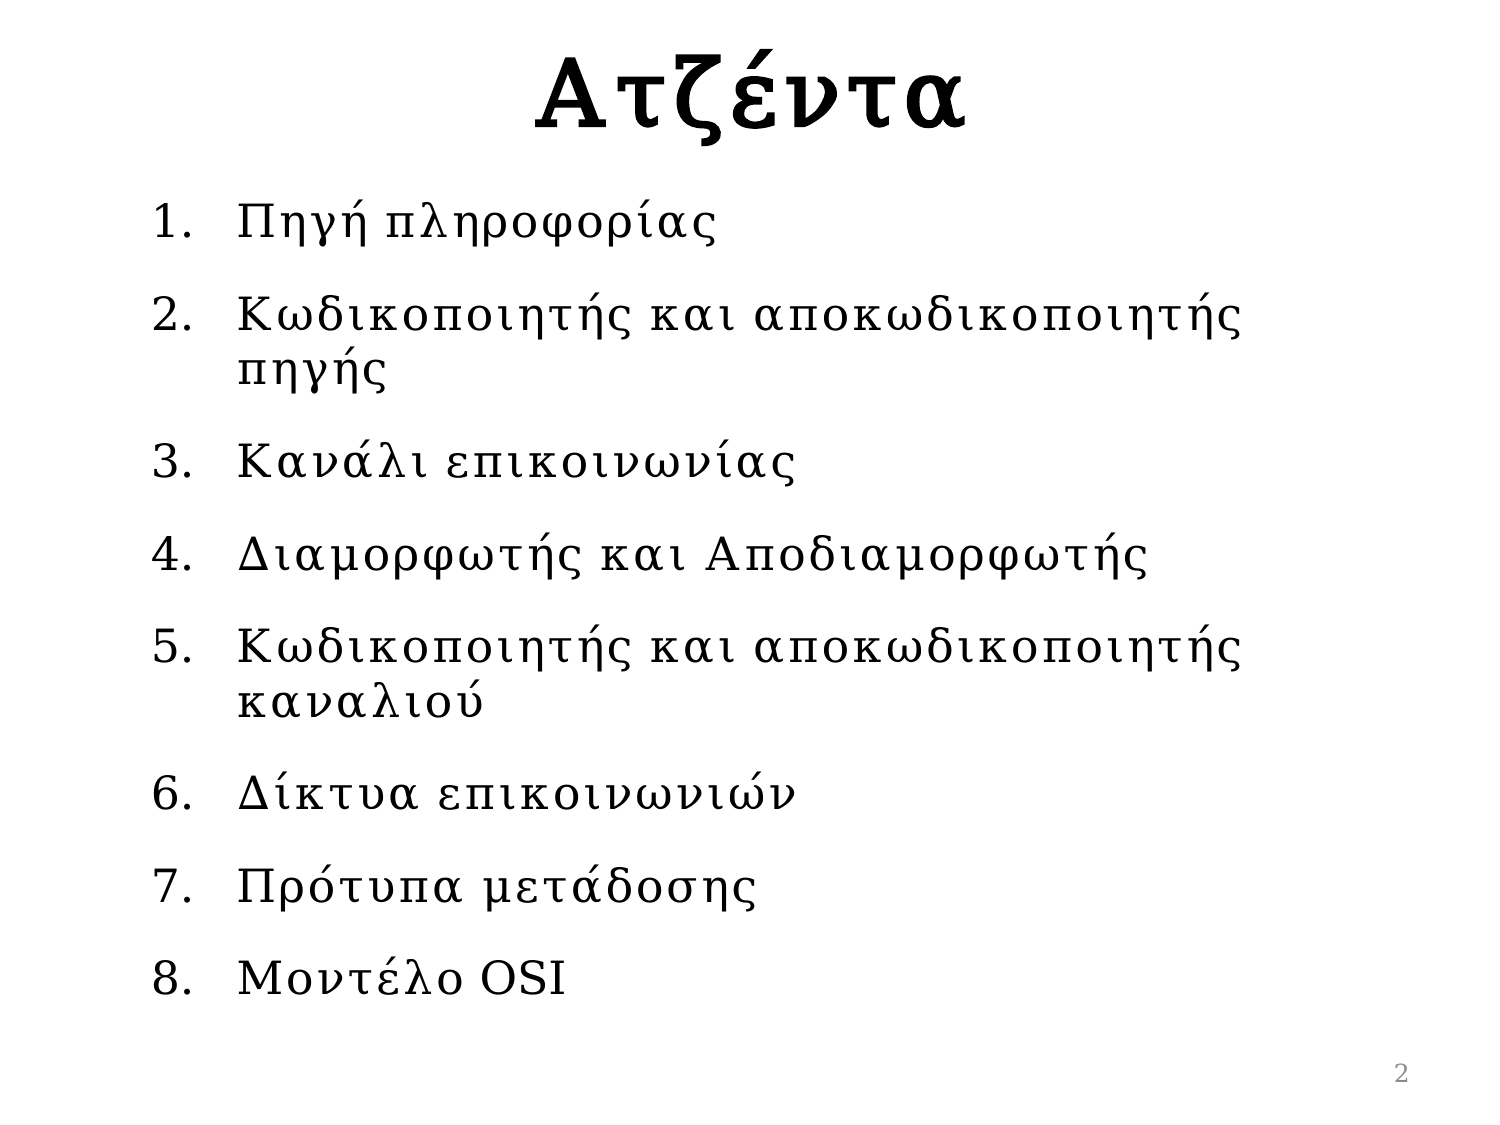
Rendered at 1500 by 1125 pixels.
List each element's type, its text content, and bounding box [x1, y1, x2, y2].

text_box Ατζέντα [74, 19, 1425, 159]
slide_number 2 [1074, 1042, 1425, 1103]
subtitle Πηγή πληροφορίας Κωδικοποιητής και αποκωδικοποιητής πηγής Κανάλι επικοινωνίας Διαμορφωτής και Αποδιαμορφωτής Κωδικοποιητής και αποκωδικοποιητής καναλιού Δίκτυα επικοινωνιών Πρότυπα μετάδοσης Μοντέλο OSI [135, 184, 1425, 1035]
